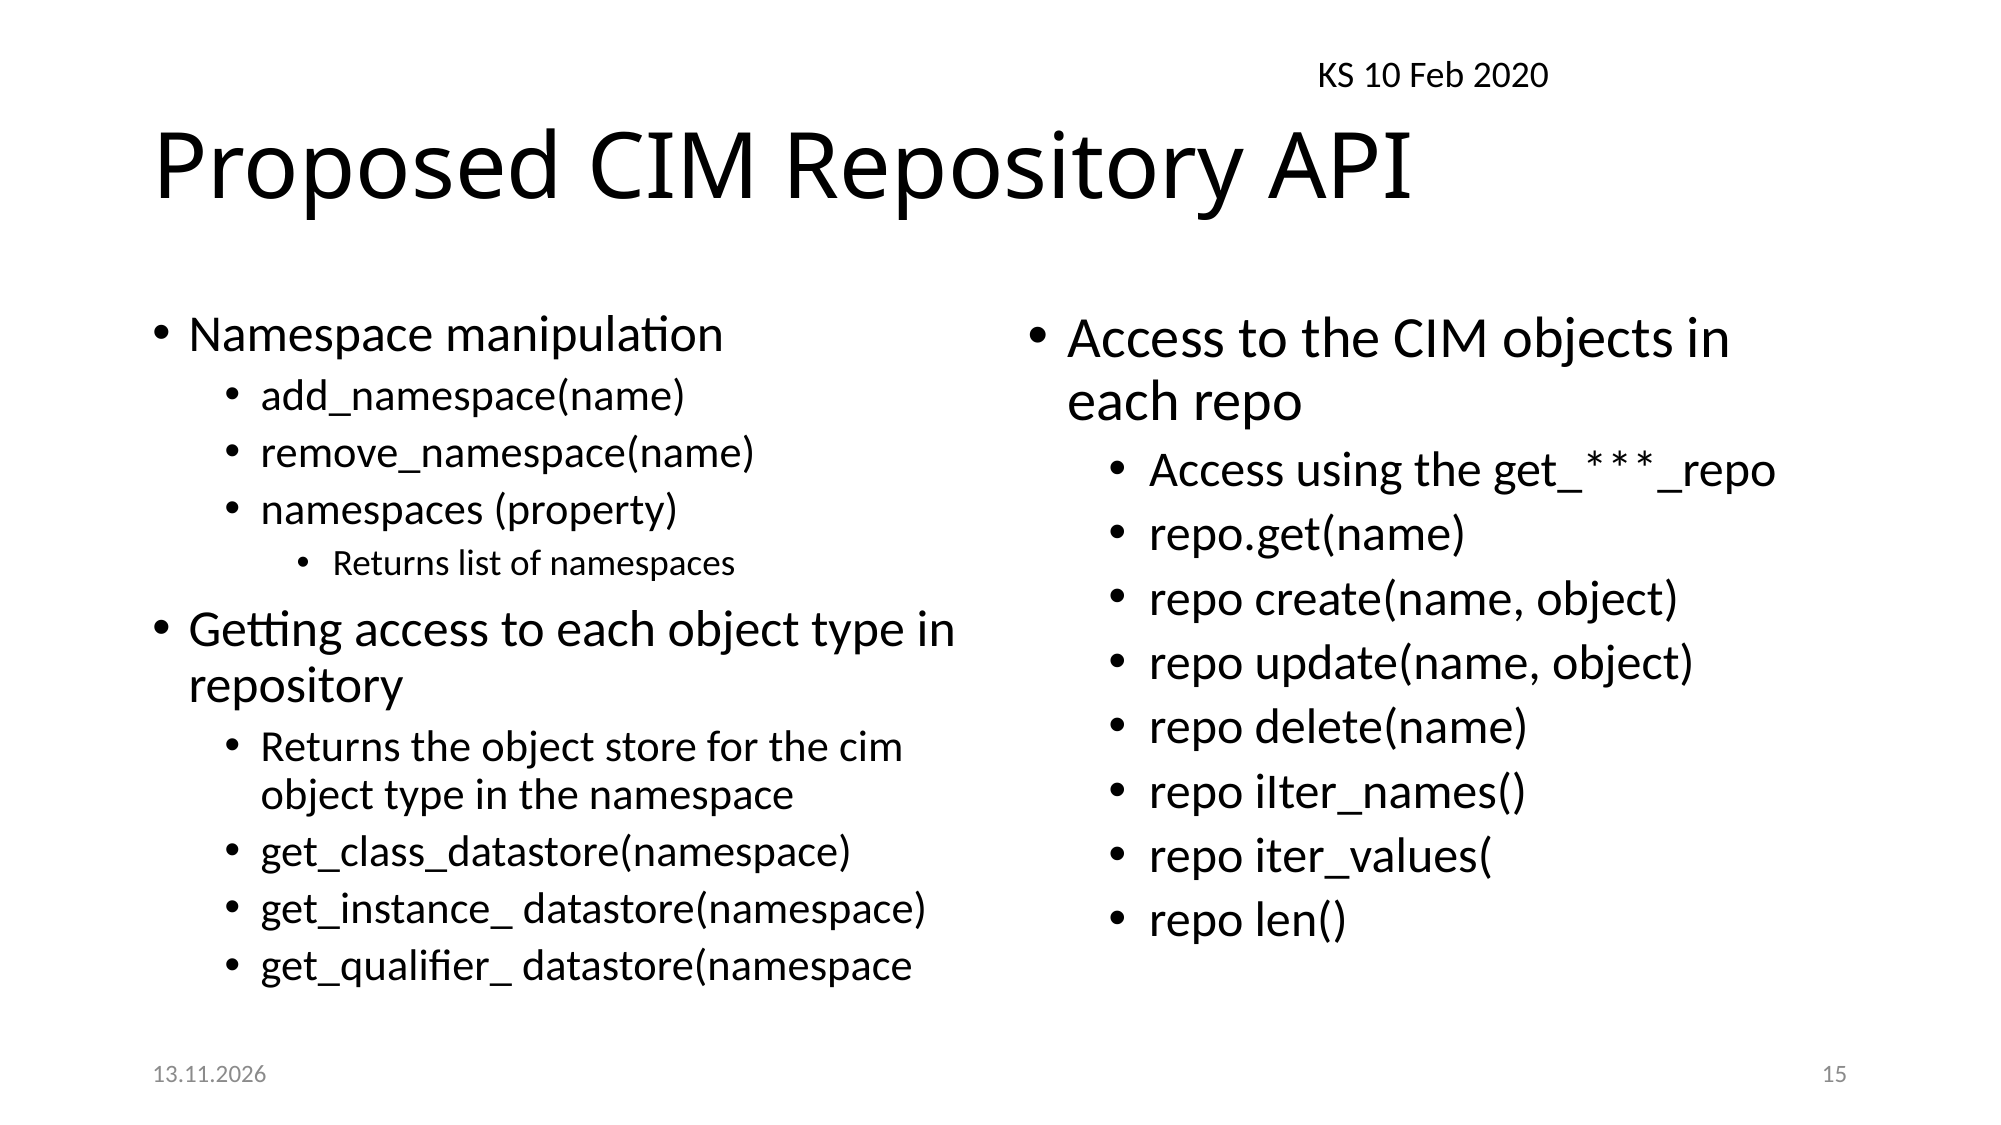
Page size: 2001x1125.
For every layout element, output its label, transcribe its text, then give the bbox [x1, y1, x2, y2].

list Namespace manipulation add_namespace(name) remove_namespace(name) namespaces (property) Returns list of namespaces Getting access to each object type in repository Returns the object store for the cim object type in the namespace get_class_datastore(namespace) get_instance_ datastore(namespace) get_qualifier_ datastore(namespace [137, 299, 988, 1014]
text_box KS 10 Feb 2020 [1303, 42, 1818, 103]
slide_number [137, 1042, 588, 1103]
title Proposed CIM Repository API [137, 59, 1863, 278]
list Access to the CIM objects in each repo Access using the get_***_repo repo.get(name) repo create(name, object) repo update(name, object) repo delete(name) repo iIter_names() repo iter_values( repo len() [1012, 299, 1863, 1014]
slide_number 15 [1412, 1042, 1863, 1103]
